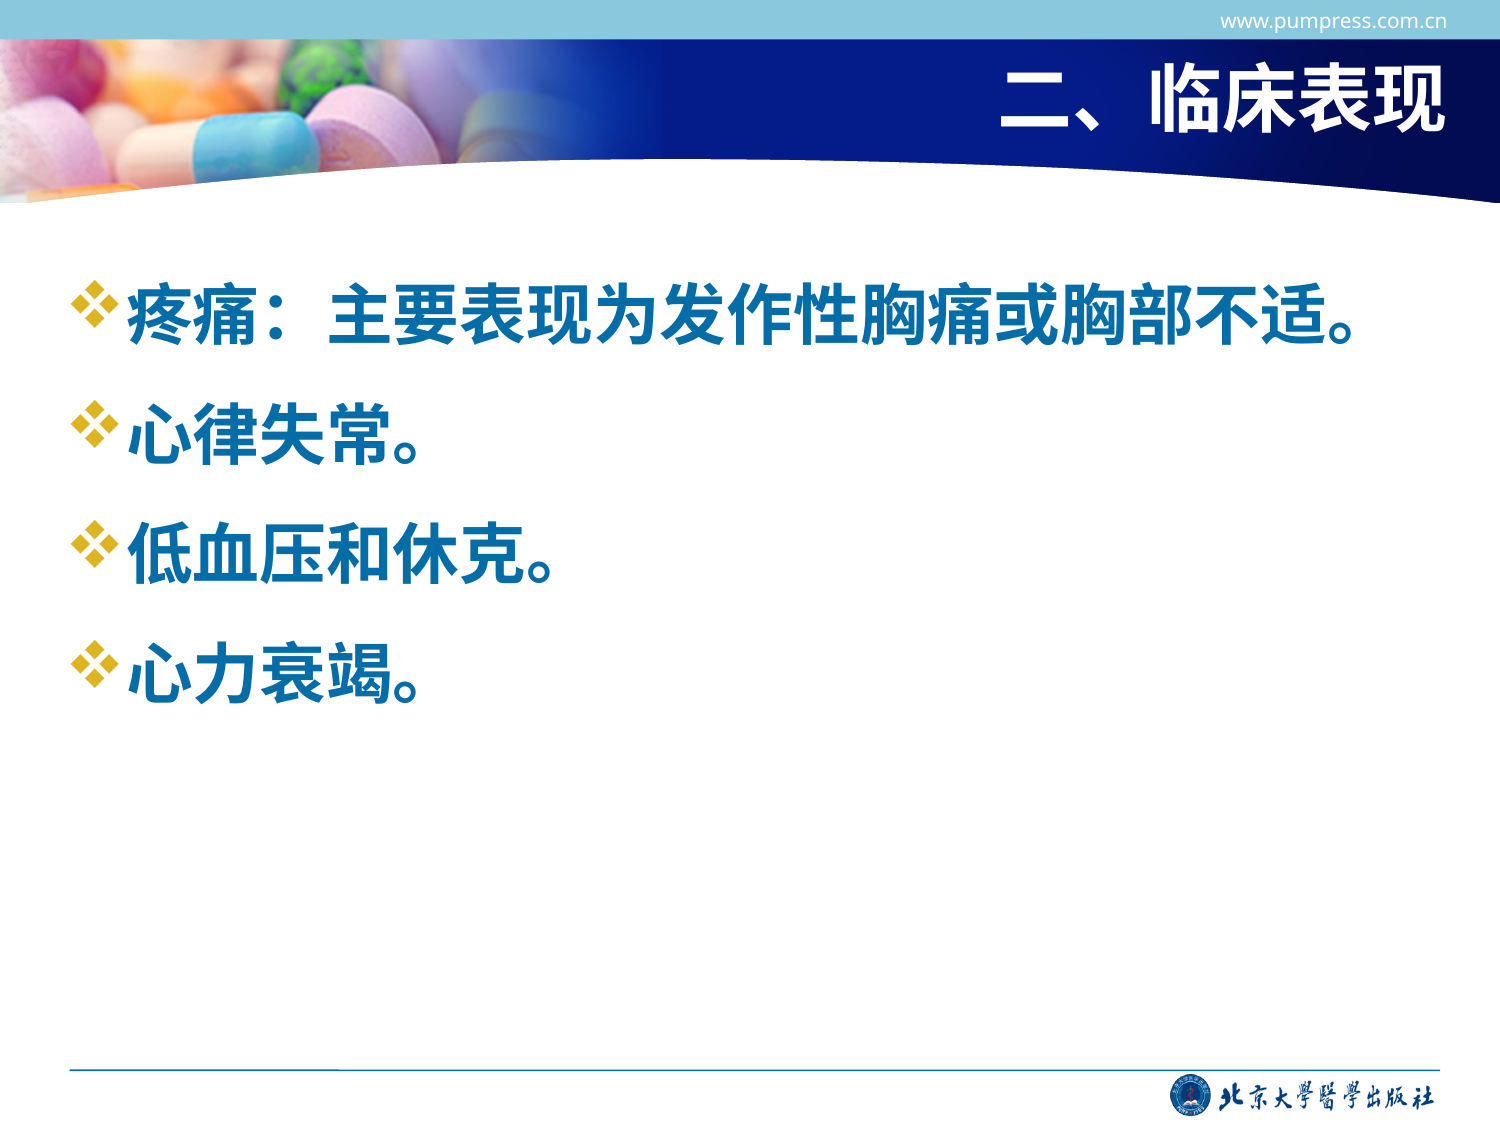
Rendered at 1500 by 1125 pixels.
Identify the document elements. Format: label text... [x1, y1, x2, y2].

slide_number www.pumpress.com.cn [1024, 0, 1463, 38]
picture [0, 40, 1500, 203]
list 疼痛：主要表现为发作性胸痛或胸部不适。 心律失常。 低血压和休克。 心力衰竭。 [49, 224, 1463, 1026]
title 二、临床表现 [137, 49, 1463, 143]
picture [1170, 1074, 1436, 1118]
